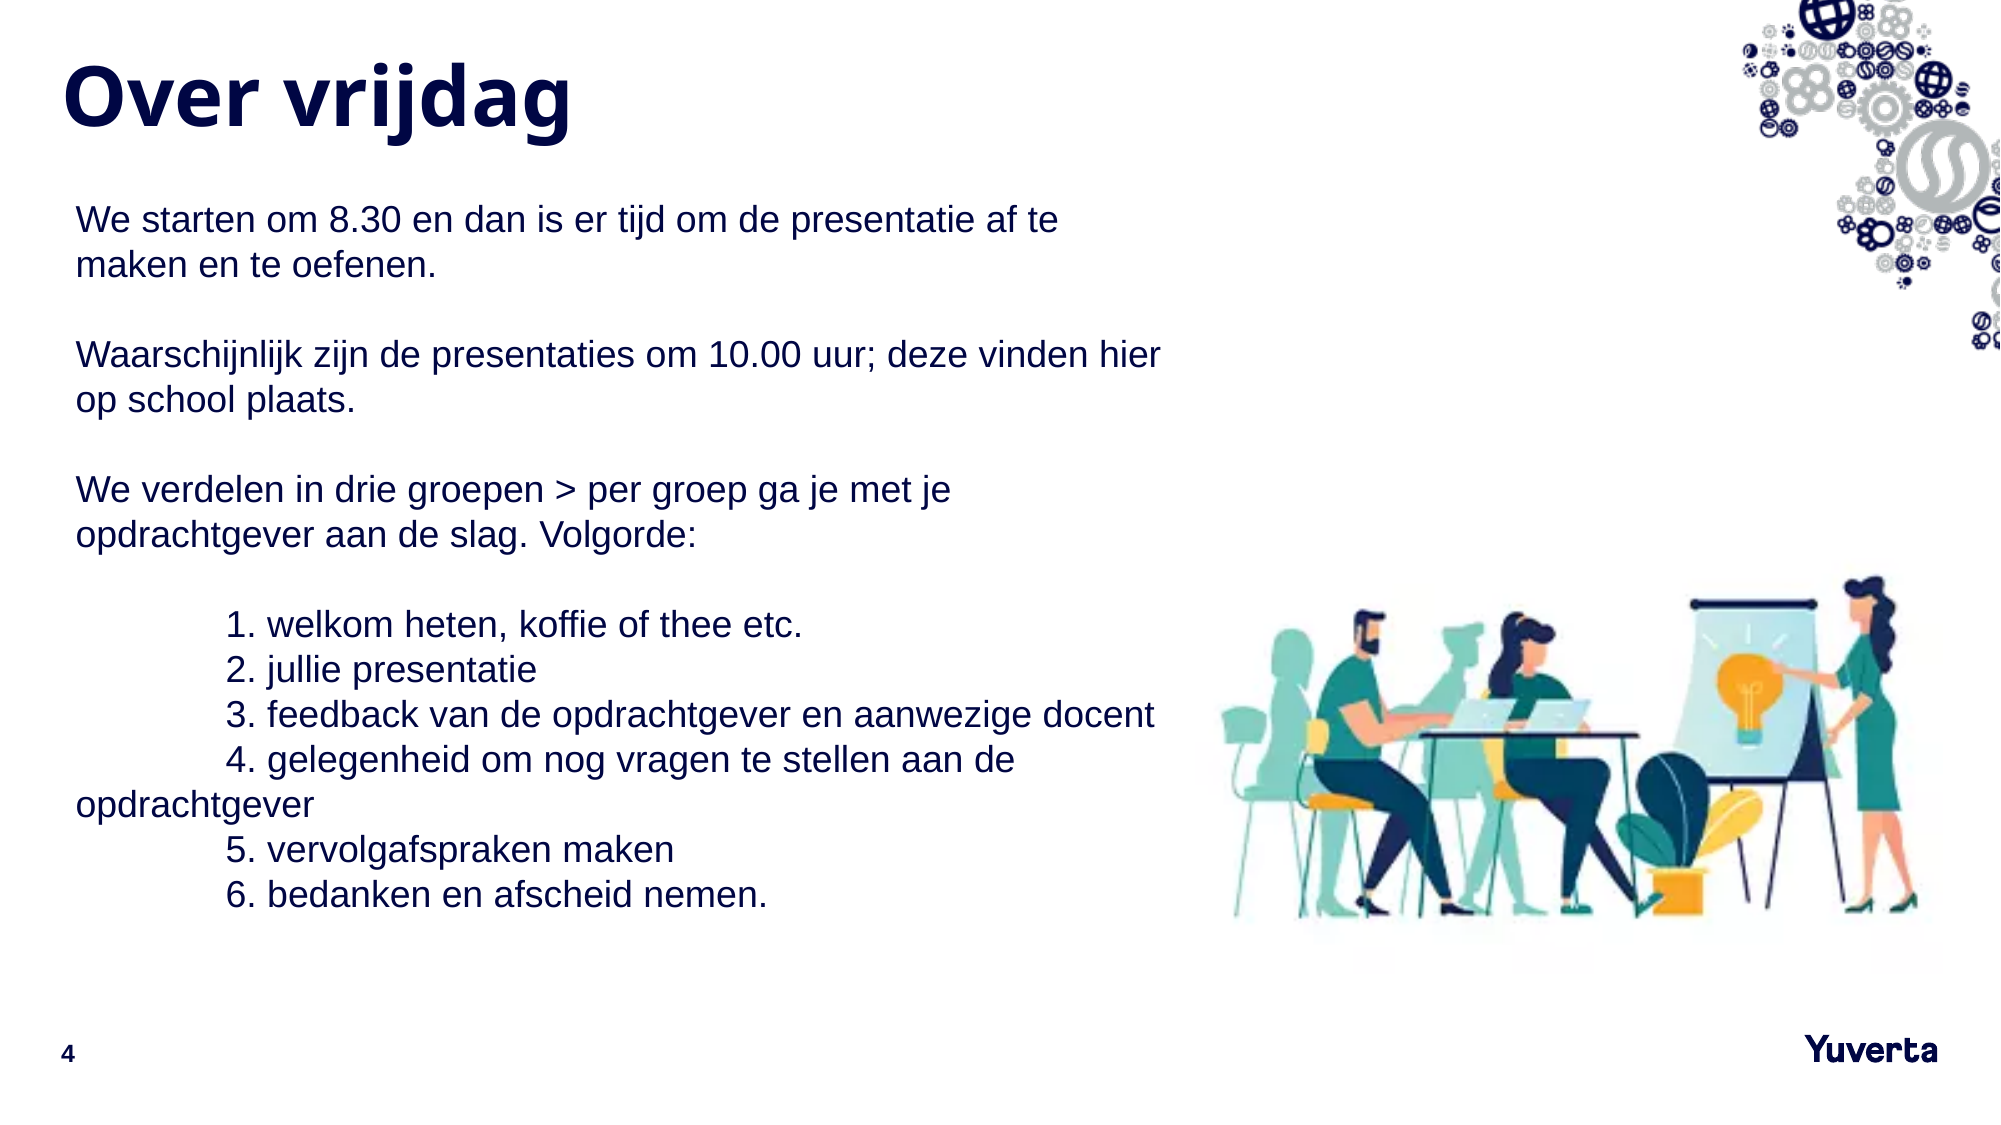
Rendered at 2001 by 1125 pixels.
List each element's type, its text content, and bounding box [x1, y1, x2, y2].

title Over vrijdag [60, 48, 1720, 239]
text_box We starten om 8.30 en dan is er tijd om de presentatie af te maken en te oefenen. Waarschijnlijk zijn de presentaties om 10.00 uur; deze vinden hier op school plaats. We verdelen in drie groepen > per groep ga je met je opdrachtgever aan de slag. Volgorde: 1. welkom heten, koffie of thee etc. 2. jullie presentatie 3. feedback van de opdrachtgever en aanwezige docent 4. gelegenheid om nog vragen te stellen aan de opdrachtgever 5. vervolgafspraken maken 6. bedanken en afscheid nemen. [60, 187, 1182, 968]
picture [0, 0, 2000, 1125]
slide_number 4 [60, 1037, 113, 1073]
